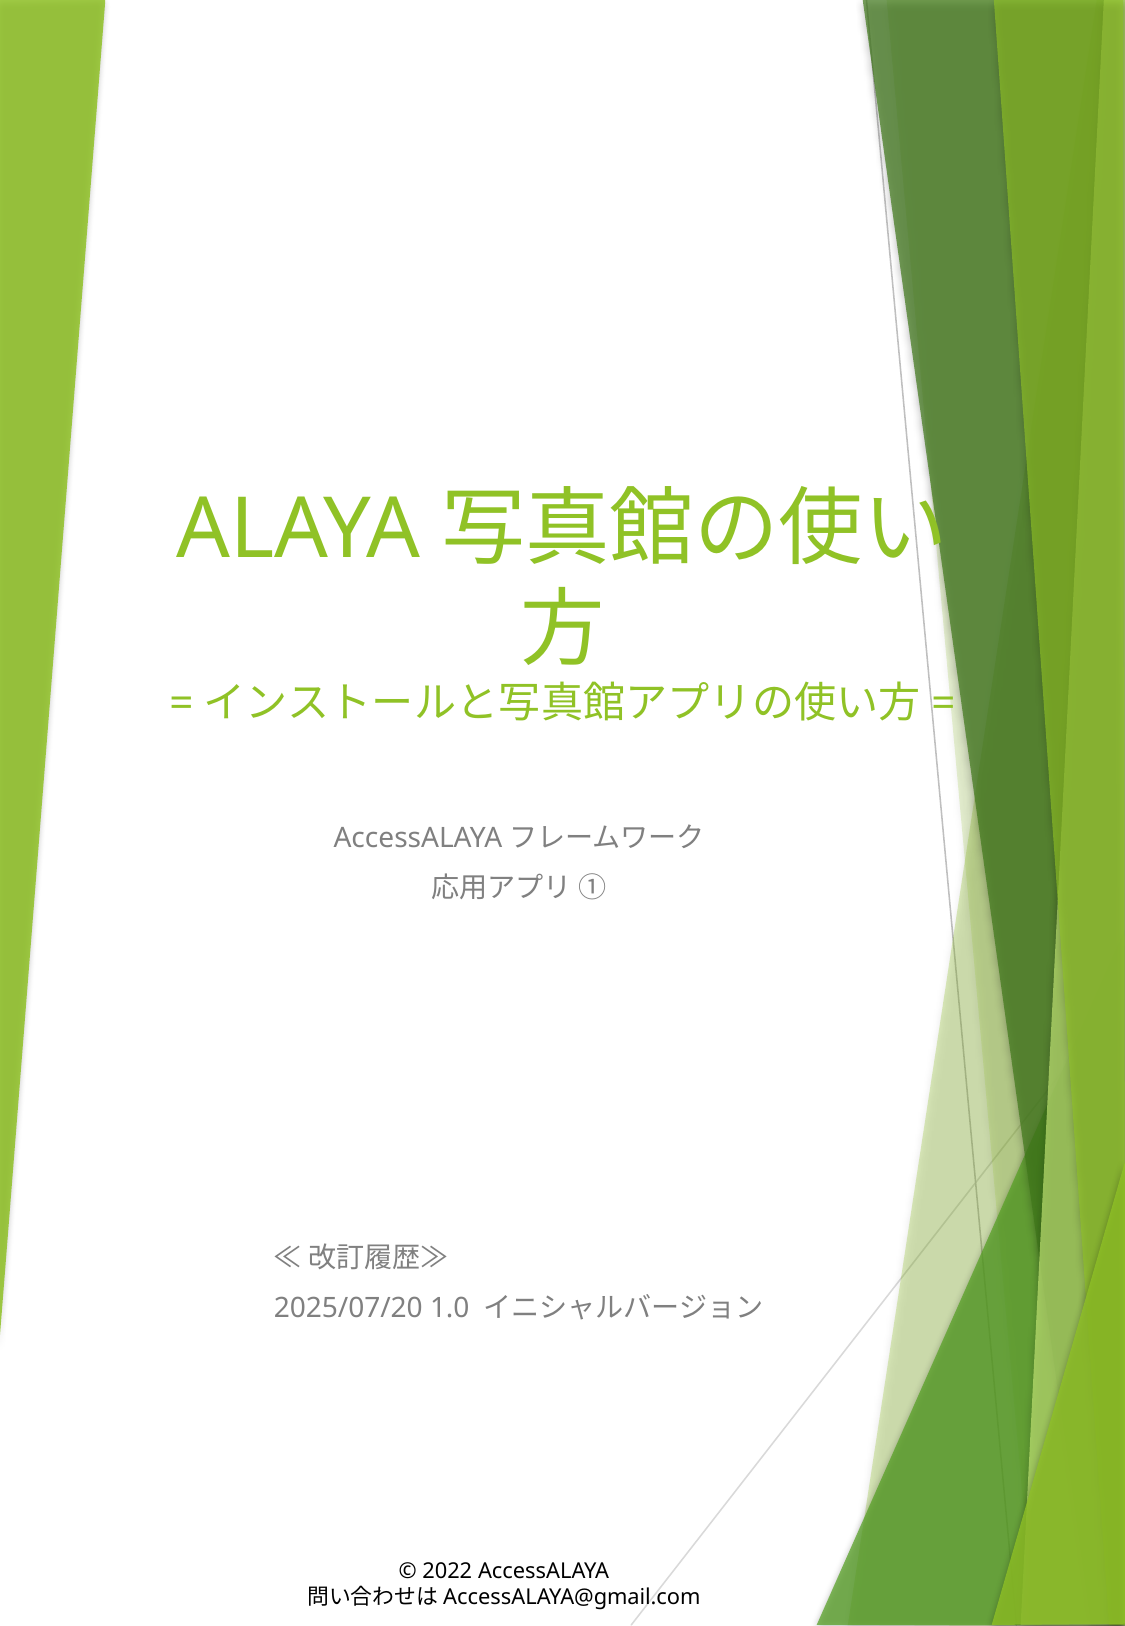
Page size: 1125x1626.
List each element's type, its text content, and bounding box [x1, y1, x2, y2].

text_box © 2022 AccessALAYA 問い合わせはAccessALAYA@gmail.com [235, 1549, 773, 1617]
subtitle AccessALAYAフレームワーク 応用アプリ ① [160, 812, 878, 920]
text_box ≪改訂履歴≫ 2025/07/20 1.0 イニシャルバージョン [259, 1232, 878, 1340]
title ALAYA写真館の使い方 =インストールと写真館アプリの使い方= [129, 343, 996, 734]
